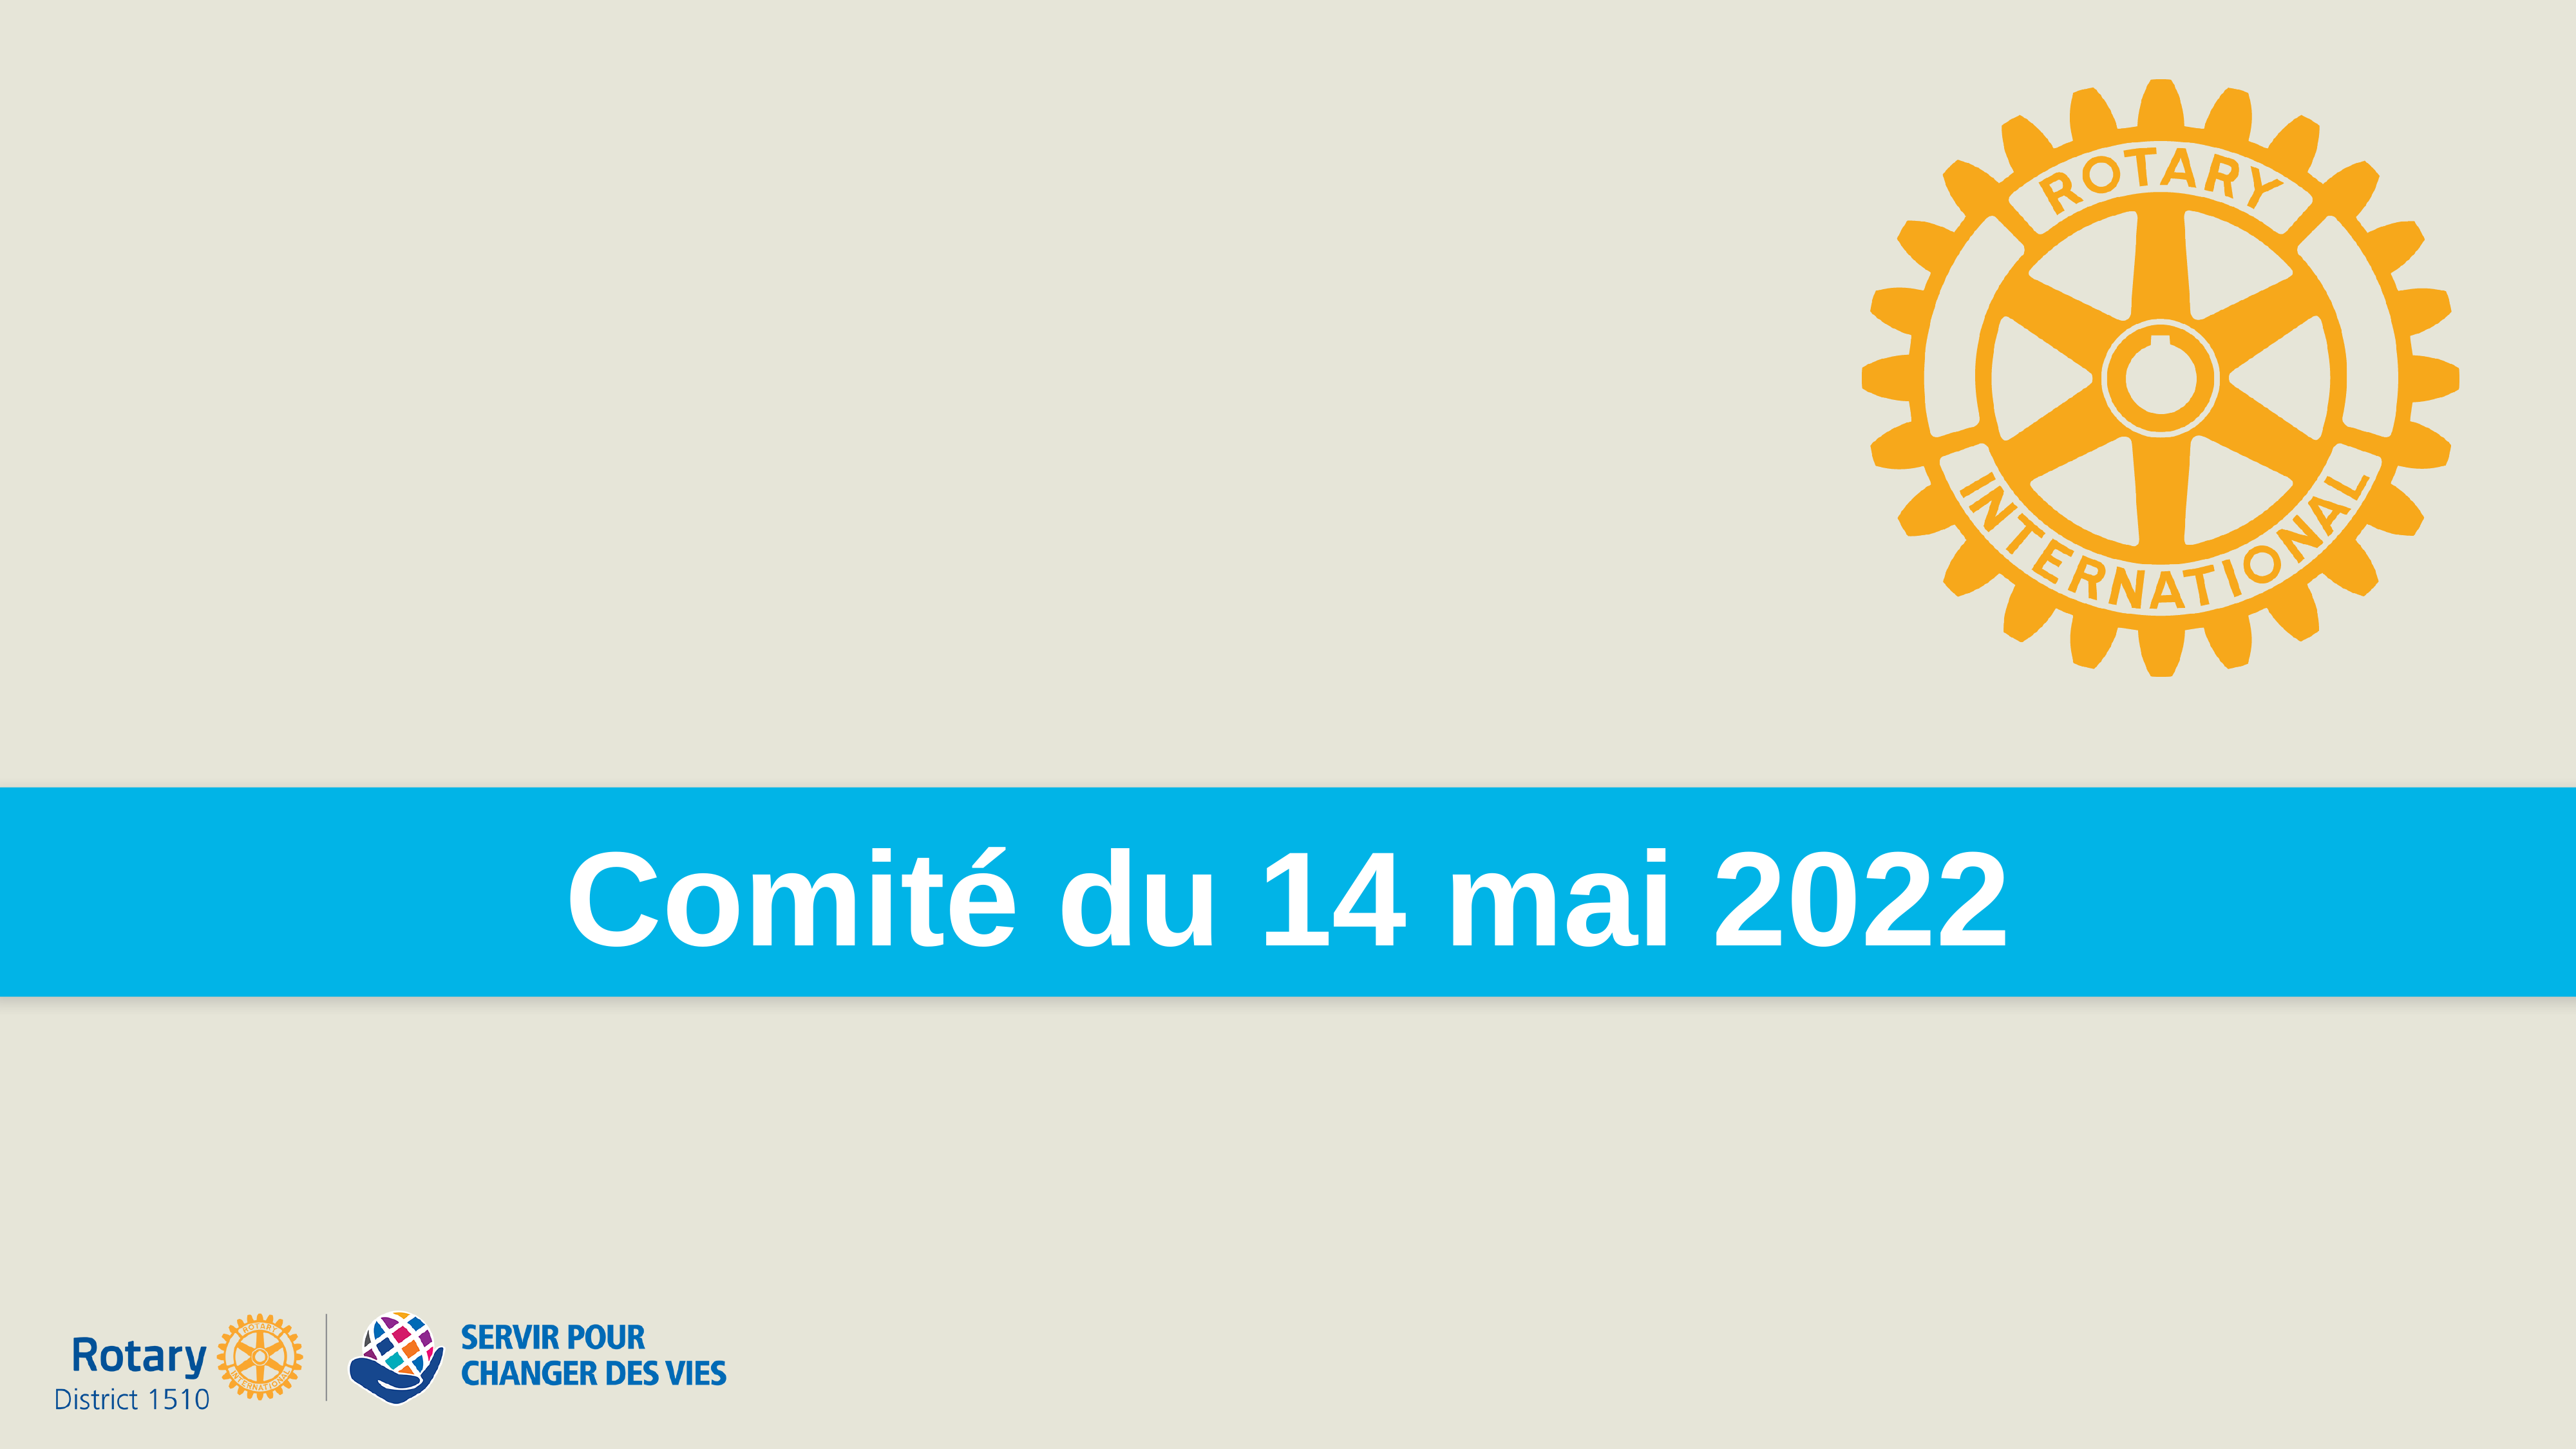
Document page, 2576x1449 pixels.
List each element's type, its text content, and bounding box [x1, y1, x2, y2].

text_box Comité du 14 mai 2022 [435, 811, 2141, 972]
picture [1862, 79, 2459, 677]
picture [52, 1310, 727, 1412]
text_box [0, 787, 2576, 997]
